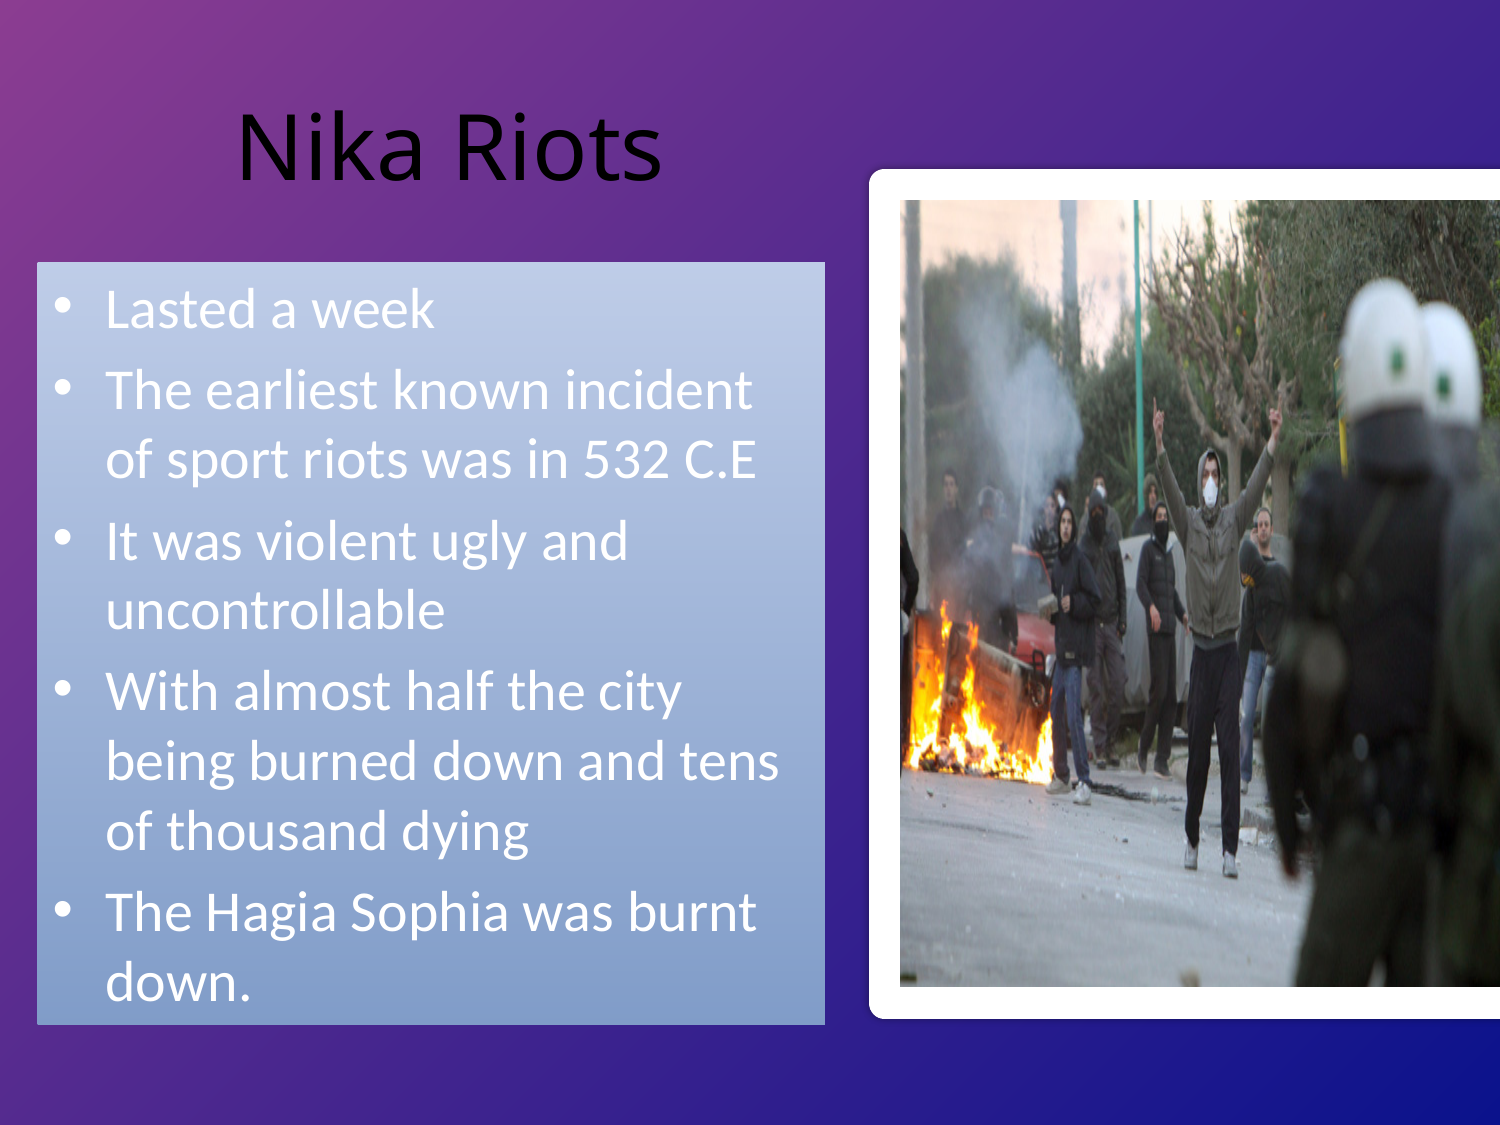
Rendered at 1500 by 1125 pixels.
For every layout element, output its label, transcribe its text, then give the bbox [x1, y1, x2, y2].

picture [899, 199, 1500, 988]
title Nika Riots [0, 50, 900, 238]
list Lasted a week The earliest known incident of sport riots was in 532 C.E It was violent ugly and uncontrollable With almost half the city being burned down and tens of thousand dying The Hagia Sophia was burnt down. [37, 262, 825, 1025]
